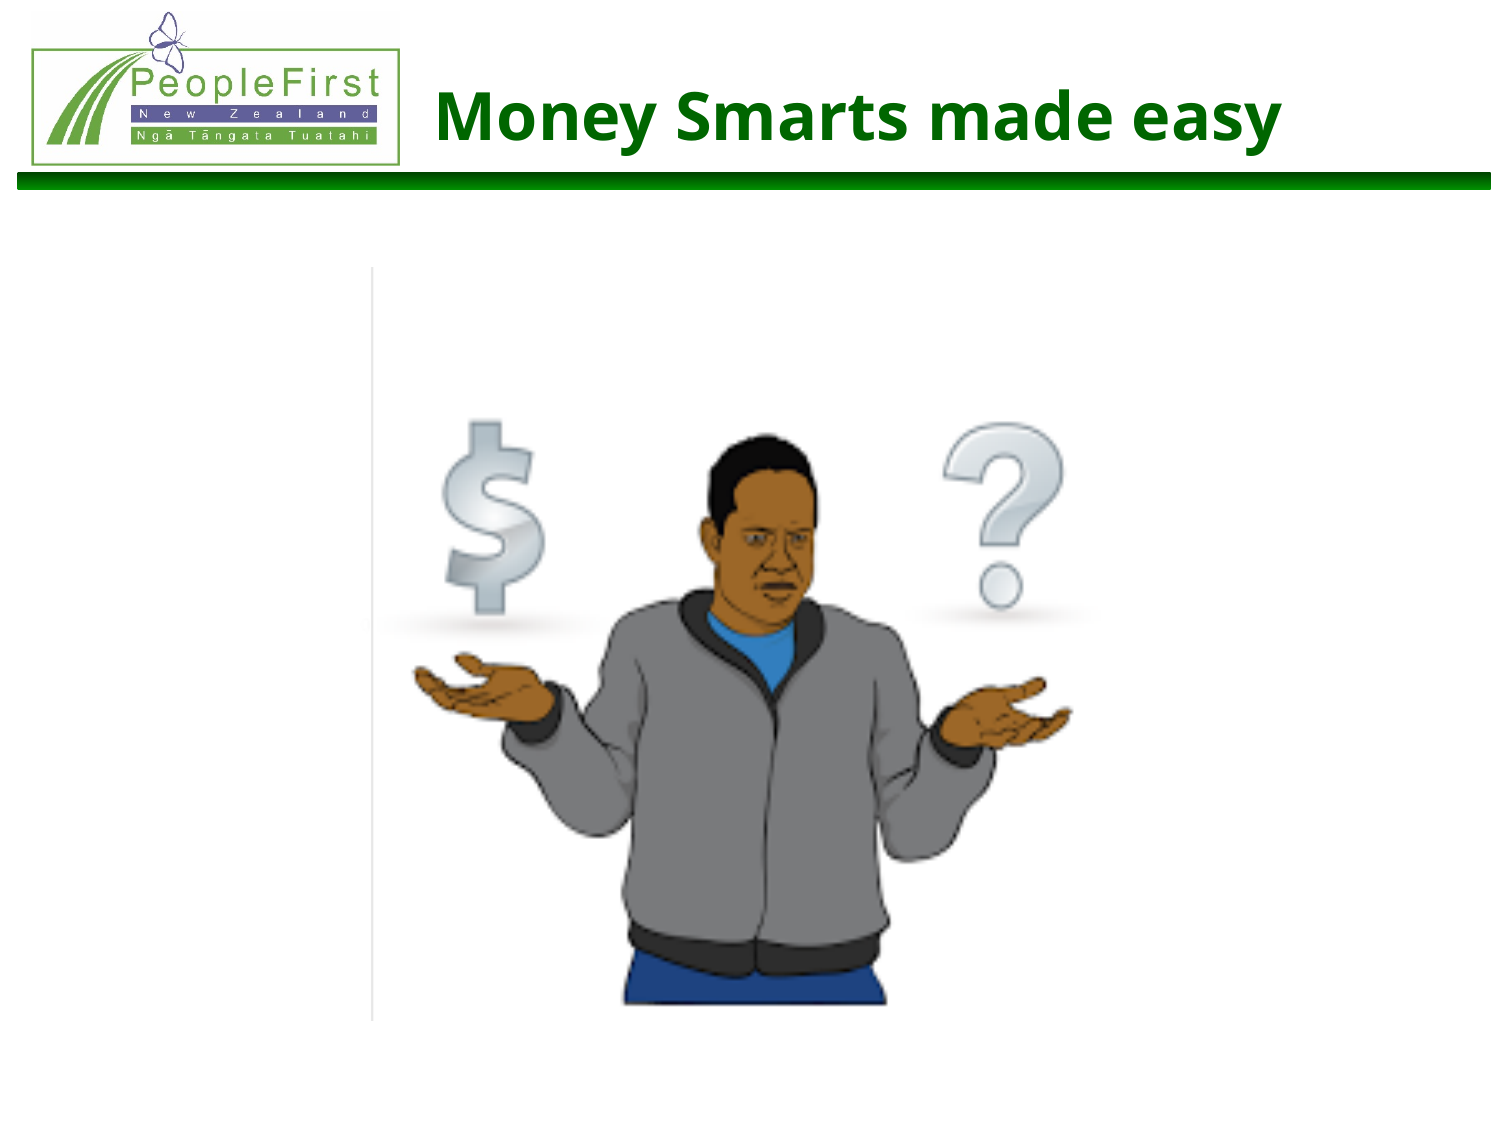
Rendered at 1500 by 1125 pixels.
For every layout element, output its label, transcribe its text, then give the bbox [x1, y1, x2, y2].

picture [31, 11, 400, 166]
title Money Smarts made easy [419, 66, 1491, 145]
picture [359, 266, 1117, 1021]
